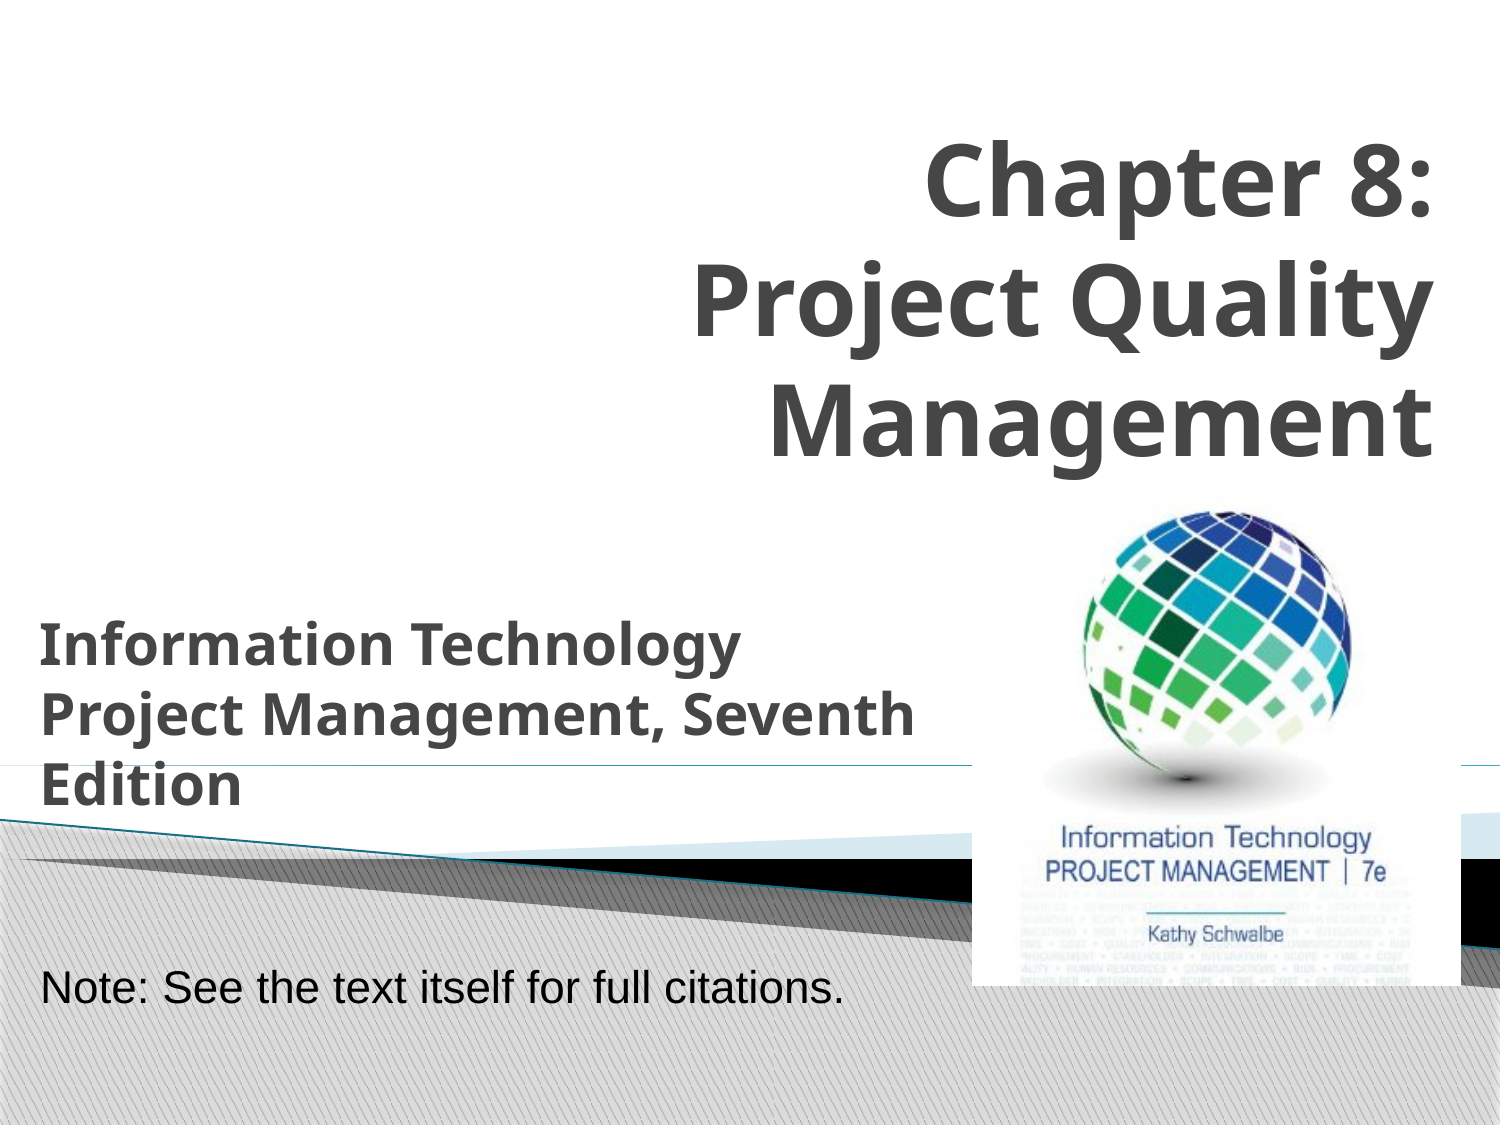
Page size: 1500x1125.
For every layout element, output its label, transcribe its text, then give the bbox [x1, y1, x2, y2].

text_box Note: See the text itself for full citations. [25, 950, 861, 1020]
text_box Information Technology Project Management, Seventh Edition [24, 599, 966, 822]
picture [5, 497, 1500, 989]
title Chapter 8: Project Quality Management [37, 262, 1450, 484]
